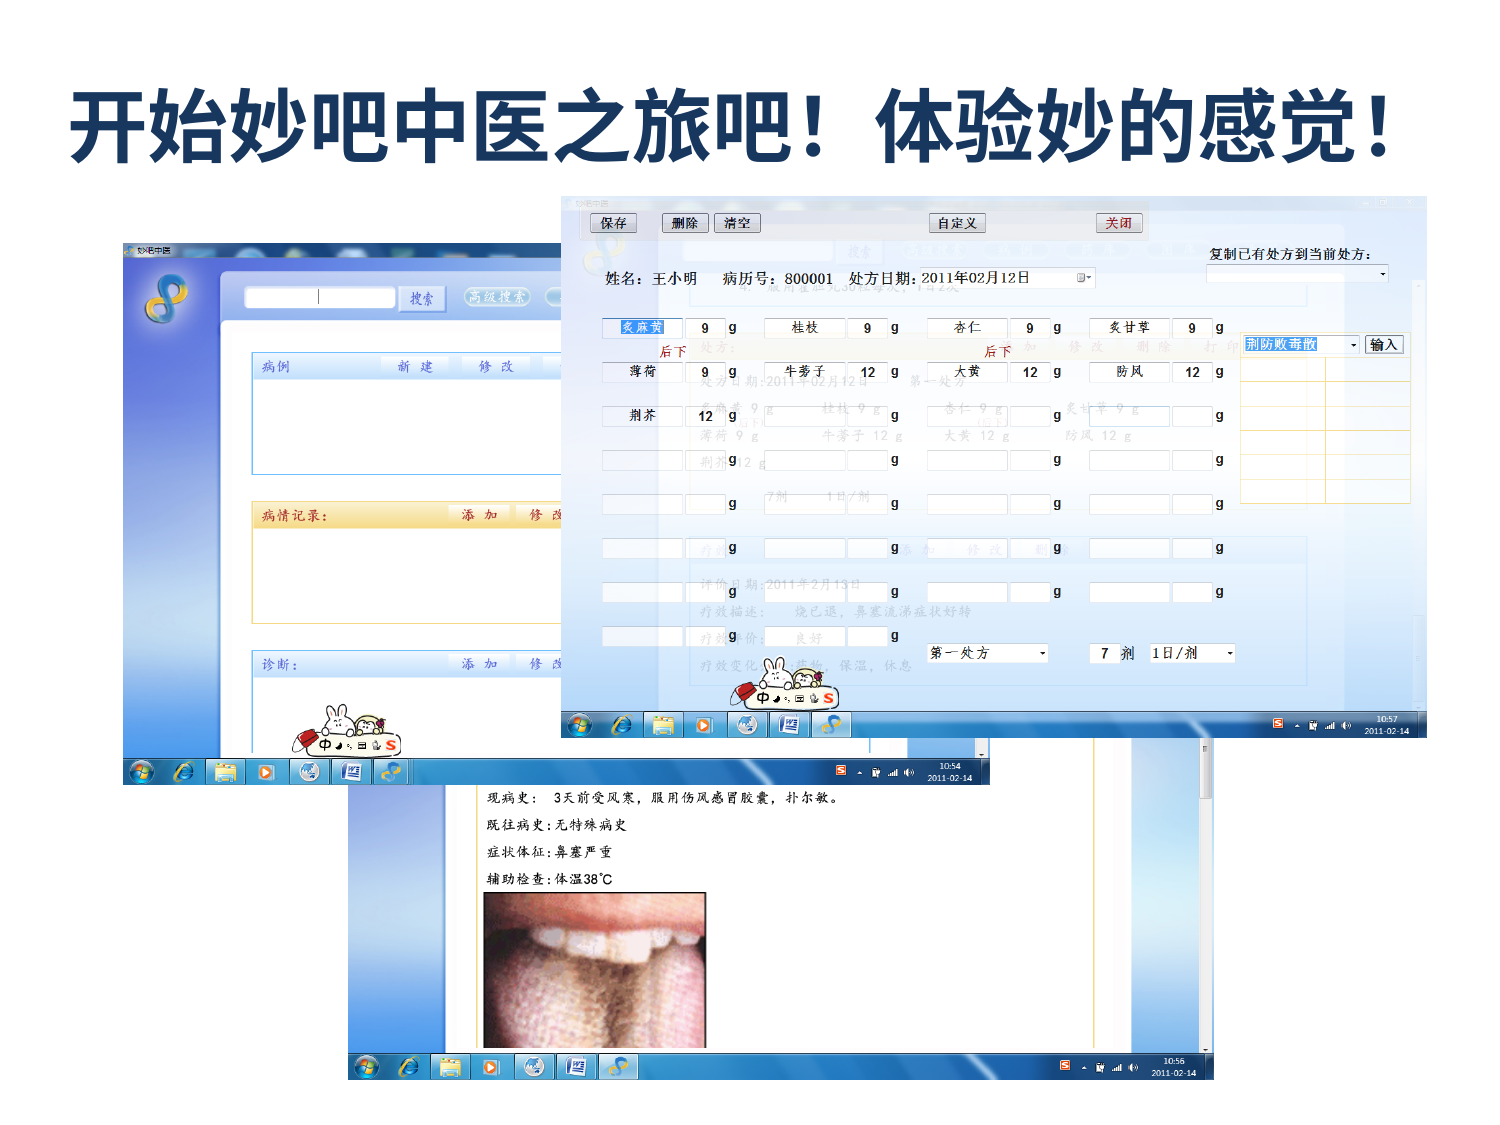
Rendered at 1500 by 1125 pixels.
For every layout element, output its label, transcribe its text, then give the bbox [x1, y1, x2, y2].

title 开始妙吧中医之旅吧！体验妙的感觉！ [41, 30, 1467, 219]
picture [123, 196, 1427, 1080]
